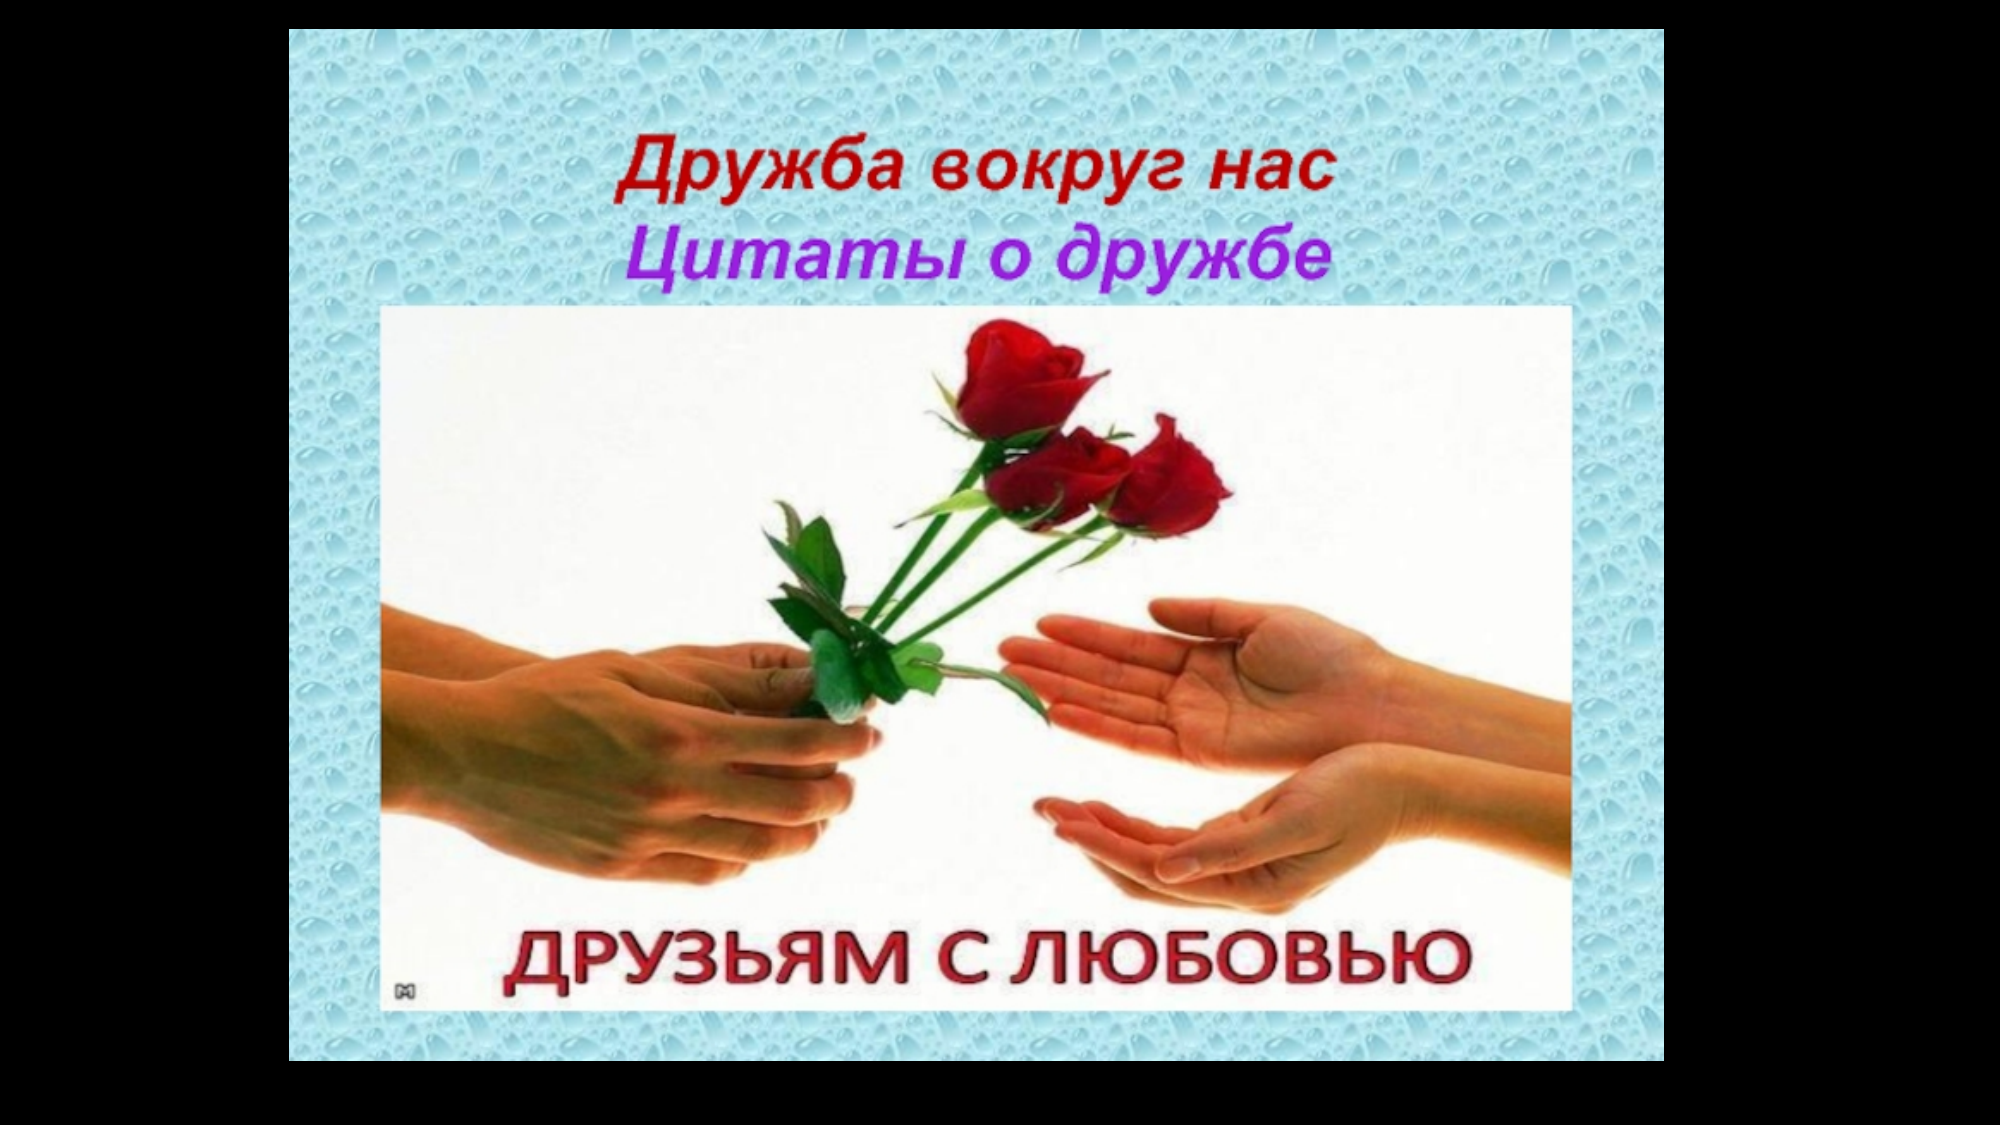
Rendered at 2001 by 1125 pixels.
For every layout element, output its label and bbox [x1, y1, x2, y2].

picture [289, 29, 1664, 1061]
